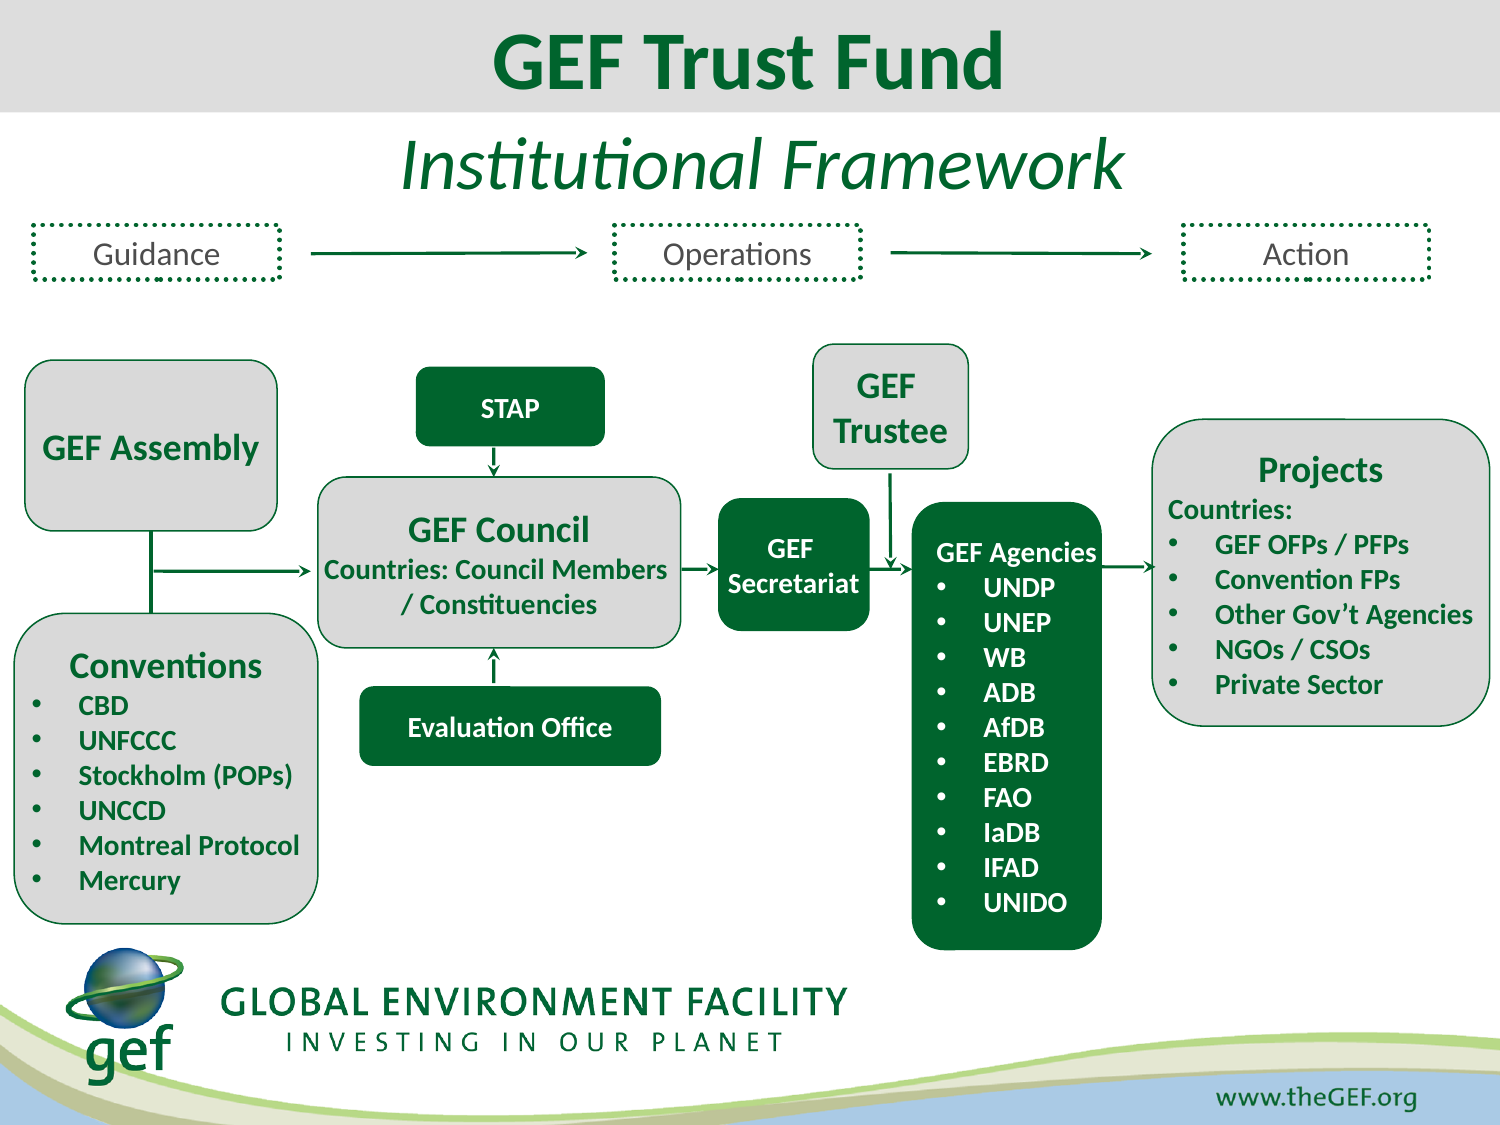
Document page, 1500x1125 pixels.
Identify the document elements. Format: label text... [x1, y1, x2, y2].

text_box [706, 563, 719, 576]
text_box [1143, 560, 1156, 574]
text_box [575, 246, 588, 260]
text_box Conventions CBD UNFCCC Stockholm (POPs) UNCCD Montreal Protocol Mercury [14, 613, 318, 924]
text_box GEF Assembly [24, 360, 278, 531]
text_box Guidance [33, 224, 280, 280]
text_box STAP [416, 367, 605, 446]
text_box Projects Countries: GEF OFPs / PFPs Convention FPs Other Gov’t Agencies NGOs / CSOs Private Sector [1152, 419, 1490, 727]
text_box Operations [614, 224, 861, 280]
text_box [900, 563, 913, 576]
text_box [1139, 247, 1153, 260]
text_box GEF Trust Fund [0, 0, 1500, 113]
text_box Action [1183, 224, 1430, 280]
picture [0, 920, 1500, 1125]
text_box GEF Agencies UNDP UNEP WB ADB AfDB EBRD FAO IaDB IFAD UNIDO [912, 502, 1102, 950]
text_box GEF Council Countries: Council Members / Constituencies [317, 476, 681, 648]
text_box [884, 556, 897, 570]
text_box [487, 647, 500, 661]
text_box GEF Trustee [813, 344, 969, 469]
text_box GEF Secretariat [718, 498, 869, 631]
text_box [487, 464, 500, 478]
text_box [298, 565, 311, 578]
title Institutional Framework [87, 113, 1438, 221]
text_box Evaluation Office [360, 686, 661, 766]
